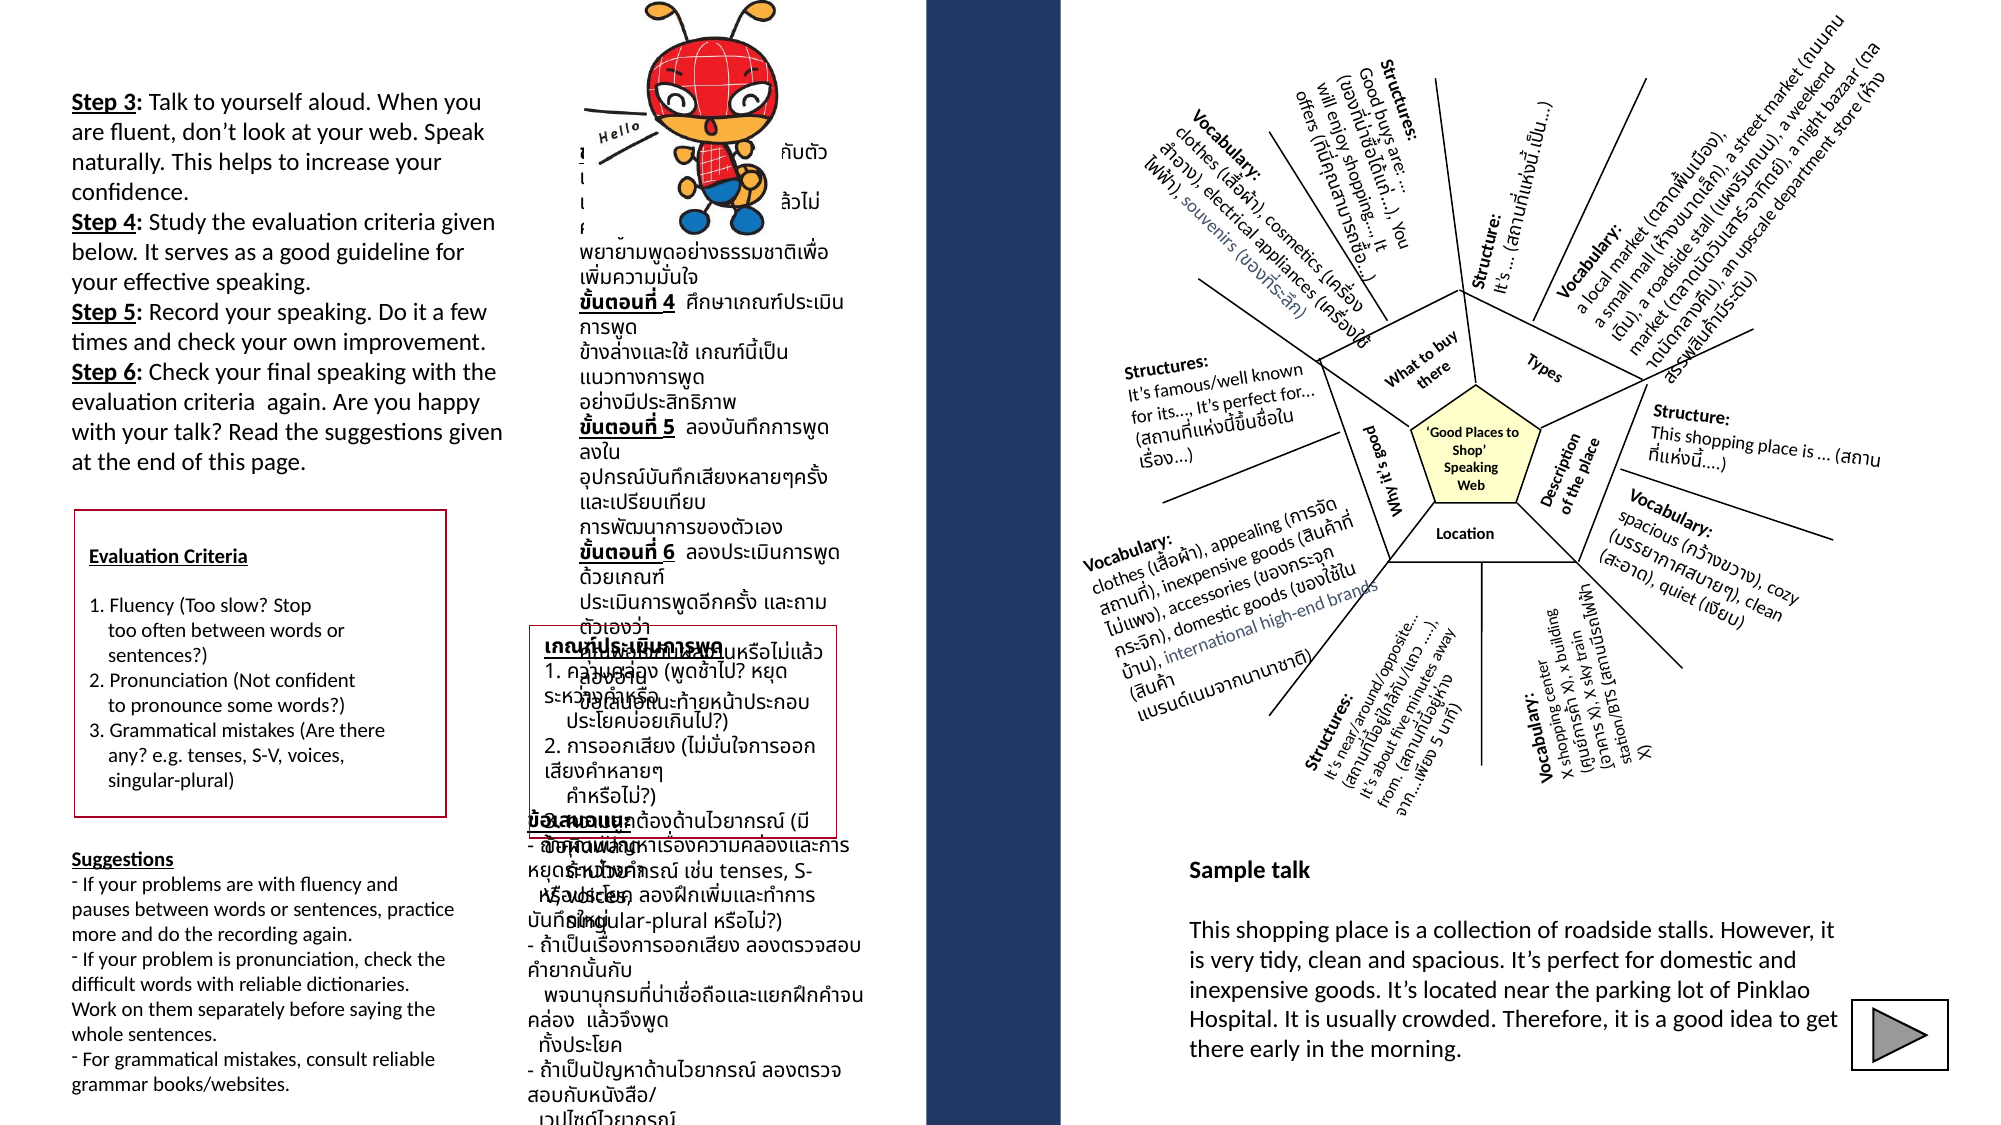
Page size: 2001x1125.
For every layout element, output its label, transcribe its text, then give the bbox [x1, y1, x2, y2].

text_box Structure: This shopping place is … (สถานที่แห่งนี้....) [1631, 388, 1904, 503]
text_box Why it’s good [1350, 394, 1419, 550]
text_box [56, 78, 879, 1104]
text_box [1860, 999, 1949, 1071]
text_box What to buy there [1349, 302, 1504, 431]
text_box Types [1504, 332, 1624, 409]
text_box Structures: It’s near/around/opposite… (สถานที่นี้อยู่ใกล้กับ/แถว ….), It’s about five minutes away from. (สถานที่นี้อยู่ห่างจาก...เพียง 5 นาที) [1285, 563, 1498, 837]
text_box ‘Good Places to Shop’ Speaking Web [1399, 414, 1544, 502]
text_box [925, 0, 1062, 1125]
text_box Vocabulary: spacious (กว้างขวาง), cozy (บรรยากาศสบายๆ), clean (สะอาด), quiet (เงียบ) [1579, 469, 1838, 667]
text_box Structures: Good buys are: … (ของที่น่าซื้อได้แก่…), You will enjoy shopping…, It offers (ทีนี่คุณสามารถซื้อ...) [1279, 39, 1470, 290]
text_box Location [1419, 514, 1526, 552]
picture [584, 0, 782, 237]
text_box Description of the place [1520, 391, 1625, 553]
text_box Vocabulary: clothes (เสื้อผ้า), cosmetics (เครื่องสำอาง), electrical appliances (เครื่องใช้ไฟฟ้า), souvenirs (ของที่ระลึก) [1124, 88, 1434, 387]
text_box Sample talk This shopping place is a collection of roadside stalls. However, it is very tidy, clean and spacious. It’s perfect for domestic and inexpensive goods. It’s located near the parking lot of Pinklao Hospital. It is usually crowded. Therefore, it is a good idea to get there early in the morning. [1174, 845, 1860, 1071]
text_box Vocabulary: X shopping center (ศูนย์การค้า X), x building (อาคาร X), X sky train station/BTS (สถานนีรถไฟฟ้า X) [1482, 559, 1666, 803]
text_box Structure: It’s … (สถานที่แห่งนี้.เป็น...) [1454, 41, 1575, 313]
text_box Vocabulary: clothes (เสื้อผ้า), appealing (การจัดสถานที่), inexpensive goods (สินค้าที่ไม่แพง), accessories (ของกระจุกกระจิก), domestic goods (ของใช้ในบ้าน), international high-end brands (สินค้า แบรนด์เนมจากนานาชาติ) [1064, 453, 1389, 738]
text_box Structures: It’s famous/well known for its…, It’s perfect for... (สถานที่แห่งนี้ขึ้นชื่อในเรื่อง...) [1106, 320, 1357, 483]
text_box Vocabulary: a local market (ตลาดพื้นเมือง), a small mall (ห้างขนาดเล็ก), a street market (ถนนคนเดิน), a roadside stall (แผงริมถนน), a weekend market (ตลาดนัดวันเสาร์-อาทิตย์), a night bazaar (ตลาดนัดกลางคืน), an upscale department store (ห้างสรรพสินค้ามีระดับ) [1535, 0, 1939, 404]
text_box [1433, 384, 1518, 414]
